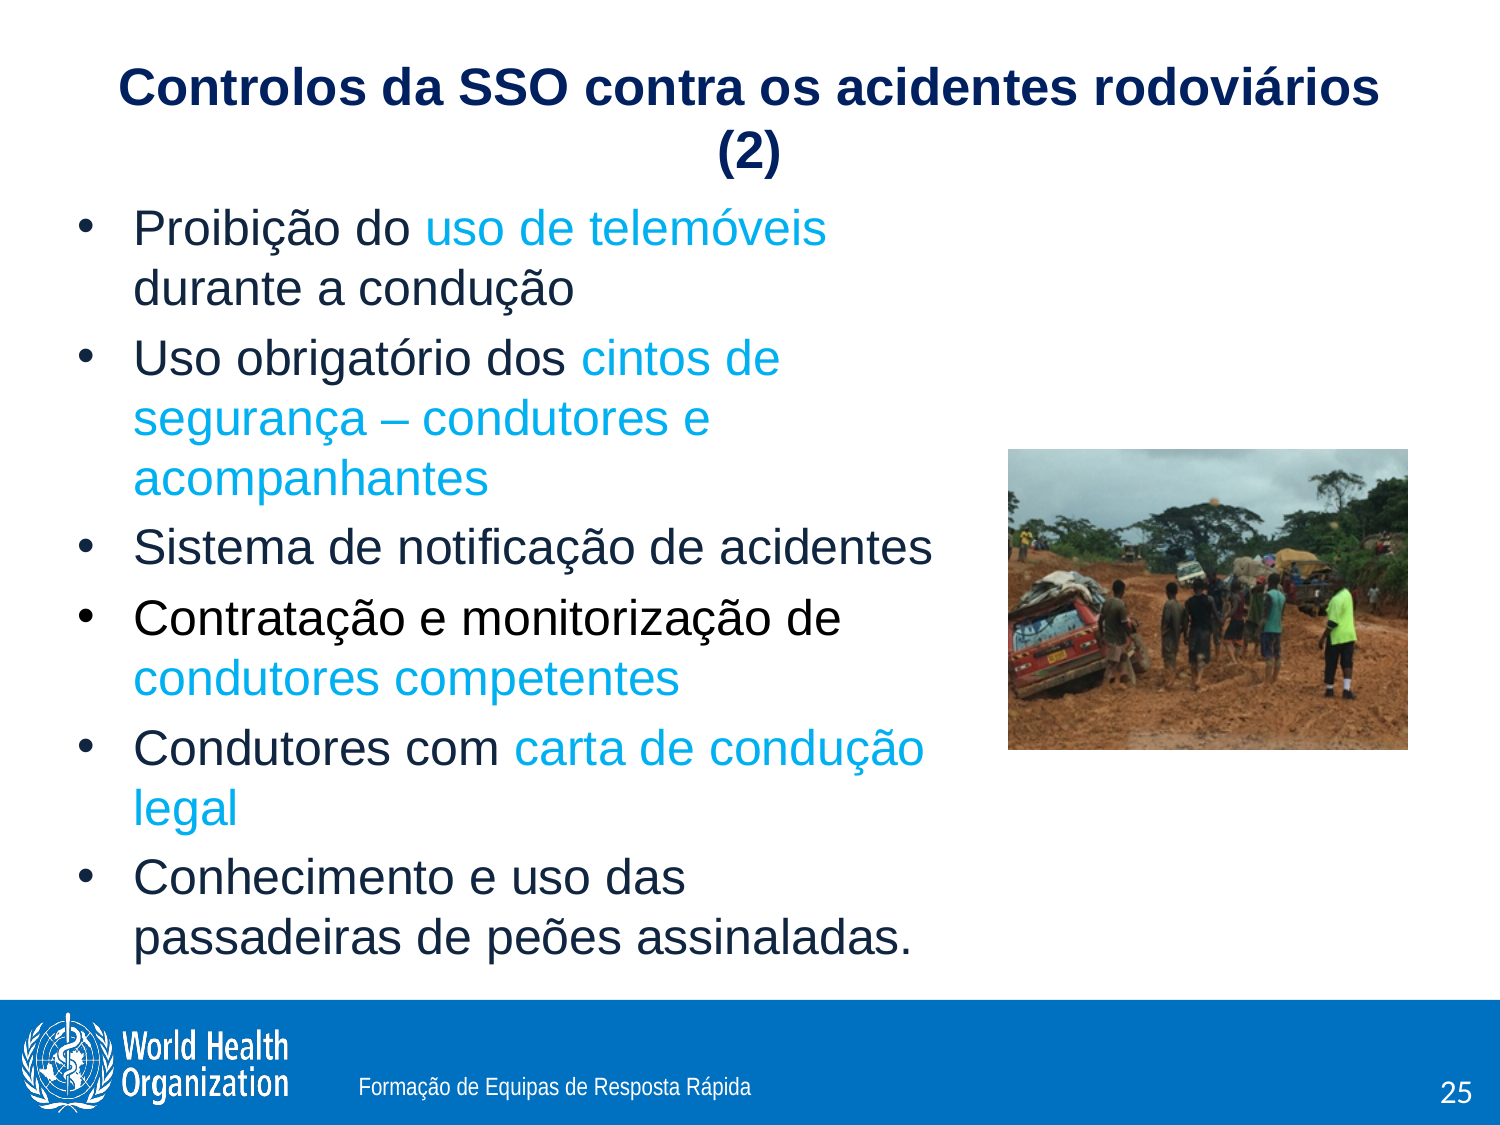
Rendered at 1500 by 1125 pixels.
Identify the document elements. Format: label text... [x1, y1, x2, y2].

title Controlos da SSO contra os acidentes rodoviários (2) [75, 45, 1425, 188]
picture [21, 1012, 288, 1113]
list Proibição do uso de telemóveis durante a condução Uso obrigatório dos cintos de segurança – condutores e acompanhantes Sistema de notificação de acidentes Contratação e monitorização de condutores competentes Condutores com carta de condução legal Conhecimento e uso das passadeiras de peões assinaladas. [62, 187, 950, 993]
picture [1007, 449, 1409, 751]
